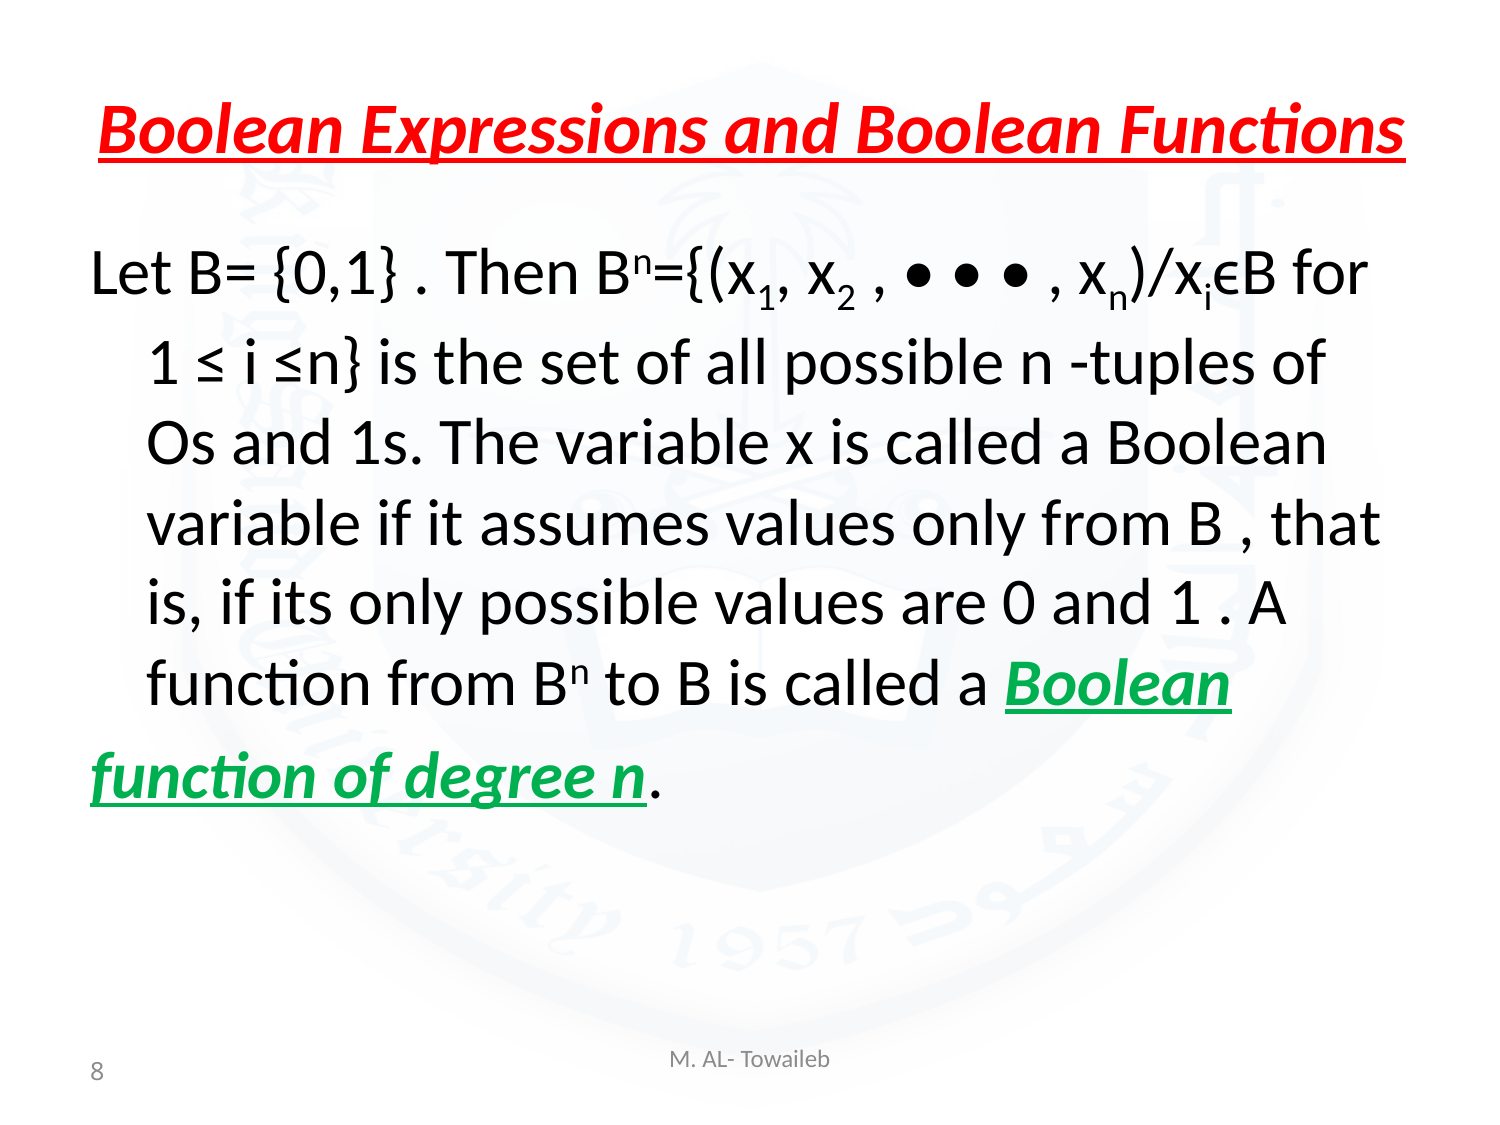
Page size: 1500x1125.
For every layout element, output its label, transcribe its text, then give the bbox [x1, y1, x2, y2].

slide_number 8 [75, 1042, 425, 1103]
footer M. AL- Towaileb [512, 1042, 988, 1103]
title Boolean Expressions and Boolean Functions [76, 30, 1427, 219]
list Let B= {0,1} . Then Bn={(x1, x2 , • • • , xn)/xiϵB for 1 ≤ i ≤n} is the set of all possible n -tuples of Os and 1s. The variable x is called a Boolean variable if it assumes values only from B , that is, if its only possible values are 0 and 1 . A function from Bn to B is called a Boolean function of degree n. [75, 219, 1425, 1005]
